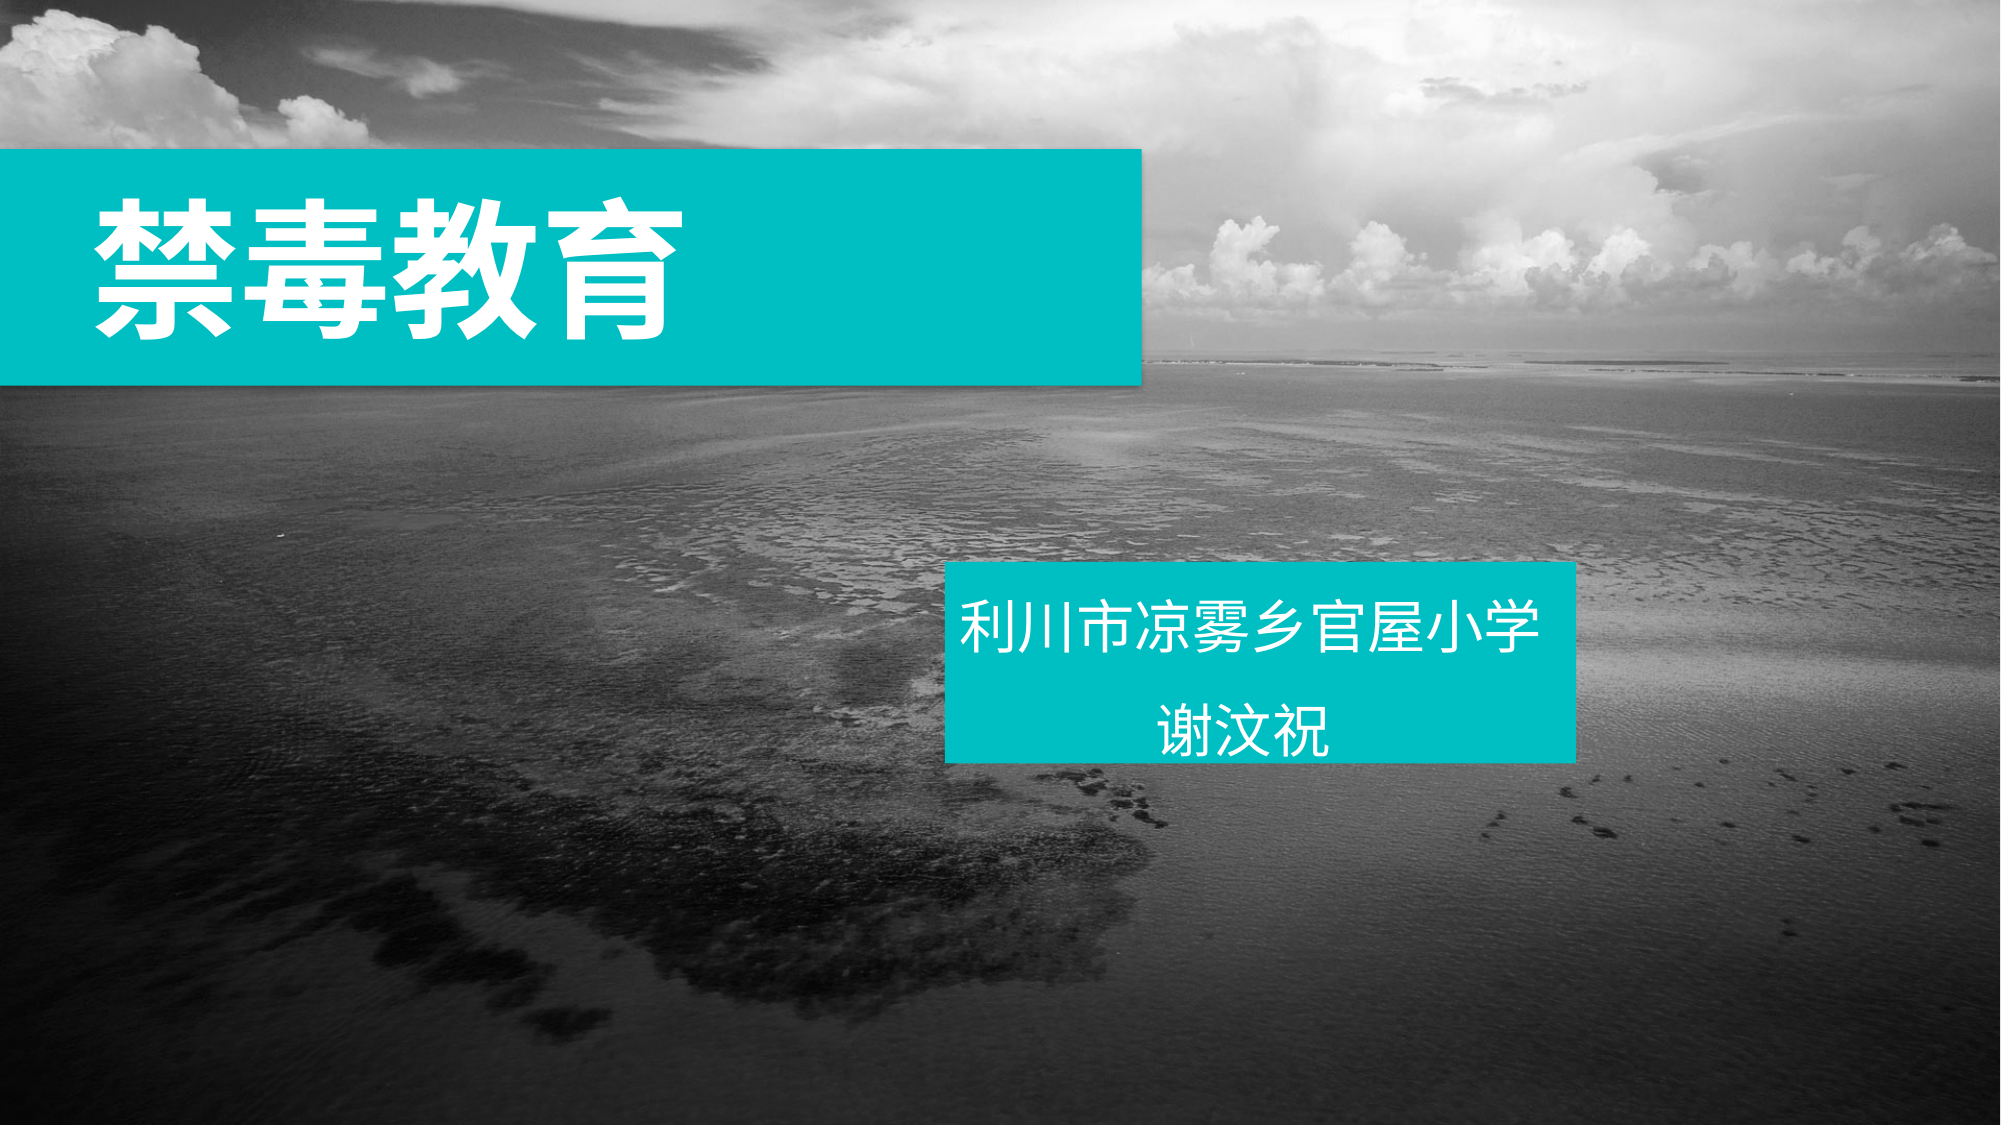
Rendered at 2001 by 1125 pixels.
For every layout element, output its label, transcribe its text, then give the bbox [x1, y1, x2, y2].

list 禁毒教育 [75, 169, 763, 366]
text_box 利川市凉雾乡官屋小学 谢汶祝 [944, 561, 1641, 772]
picture [0, 0, 2001, 1125]
